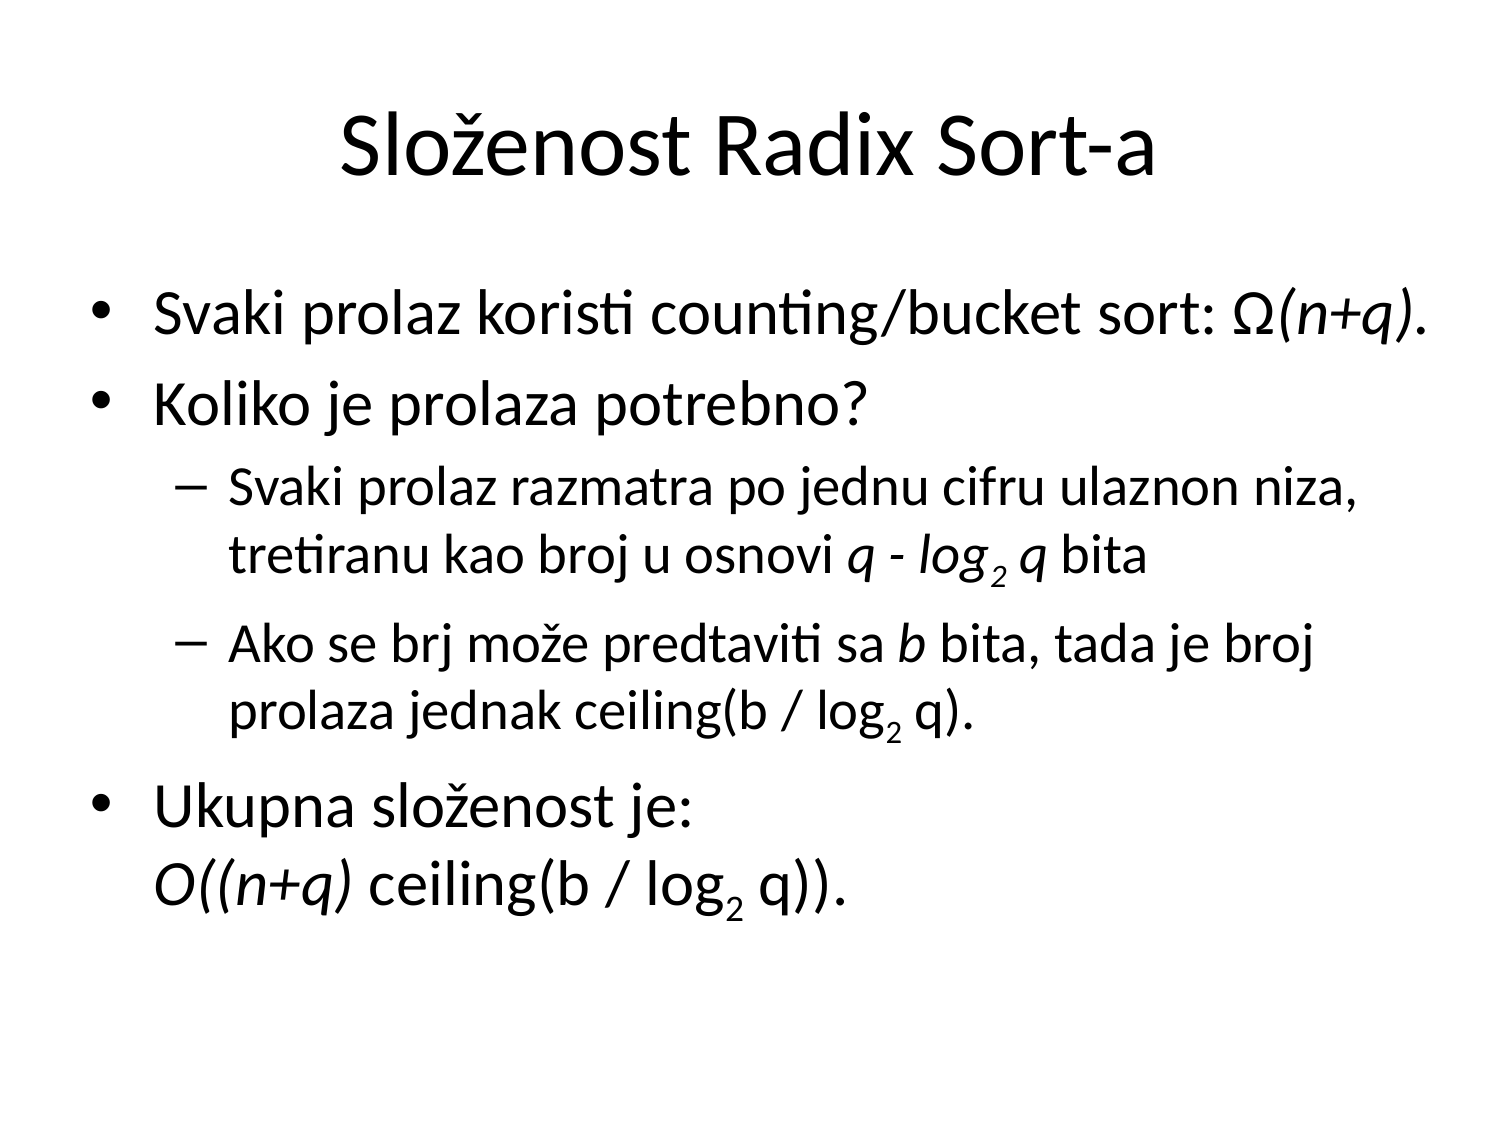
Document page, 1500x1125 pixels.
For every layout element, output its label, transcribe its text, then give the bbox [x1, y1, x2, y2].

text_box Svaki prolaz koristi counting/bucket sort: Ω(n+q). Koliko je prolaza potrebno? Svaki prolaz razmatra po jednu cifru ulaznon niza, tretiranu kao broj u osnovi q - log2 q bita Ako se brj može predtaviti sa b bita, tada je broj prolaza jednak ceiling(b / log2 q). Ukupna složenost je: O((n+q) ceiling(b / log2 q)). [74, 262, 1475, 1005]
text_box Složenost Radix Sort-a [75, 45, 1425, 233]
